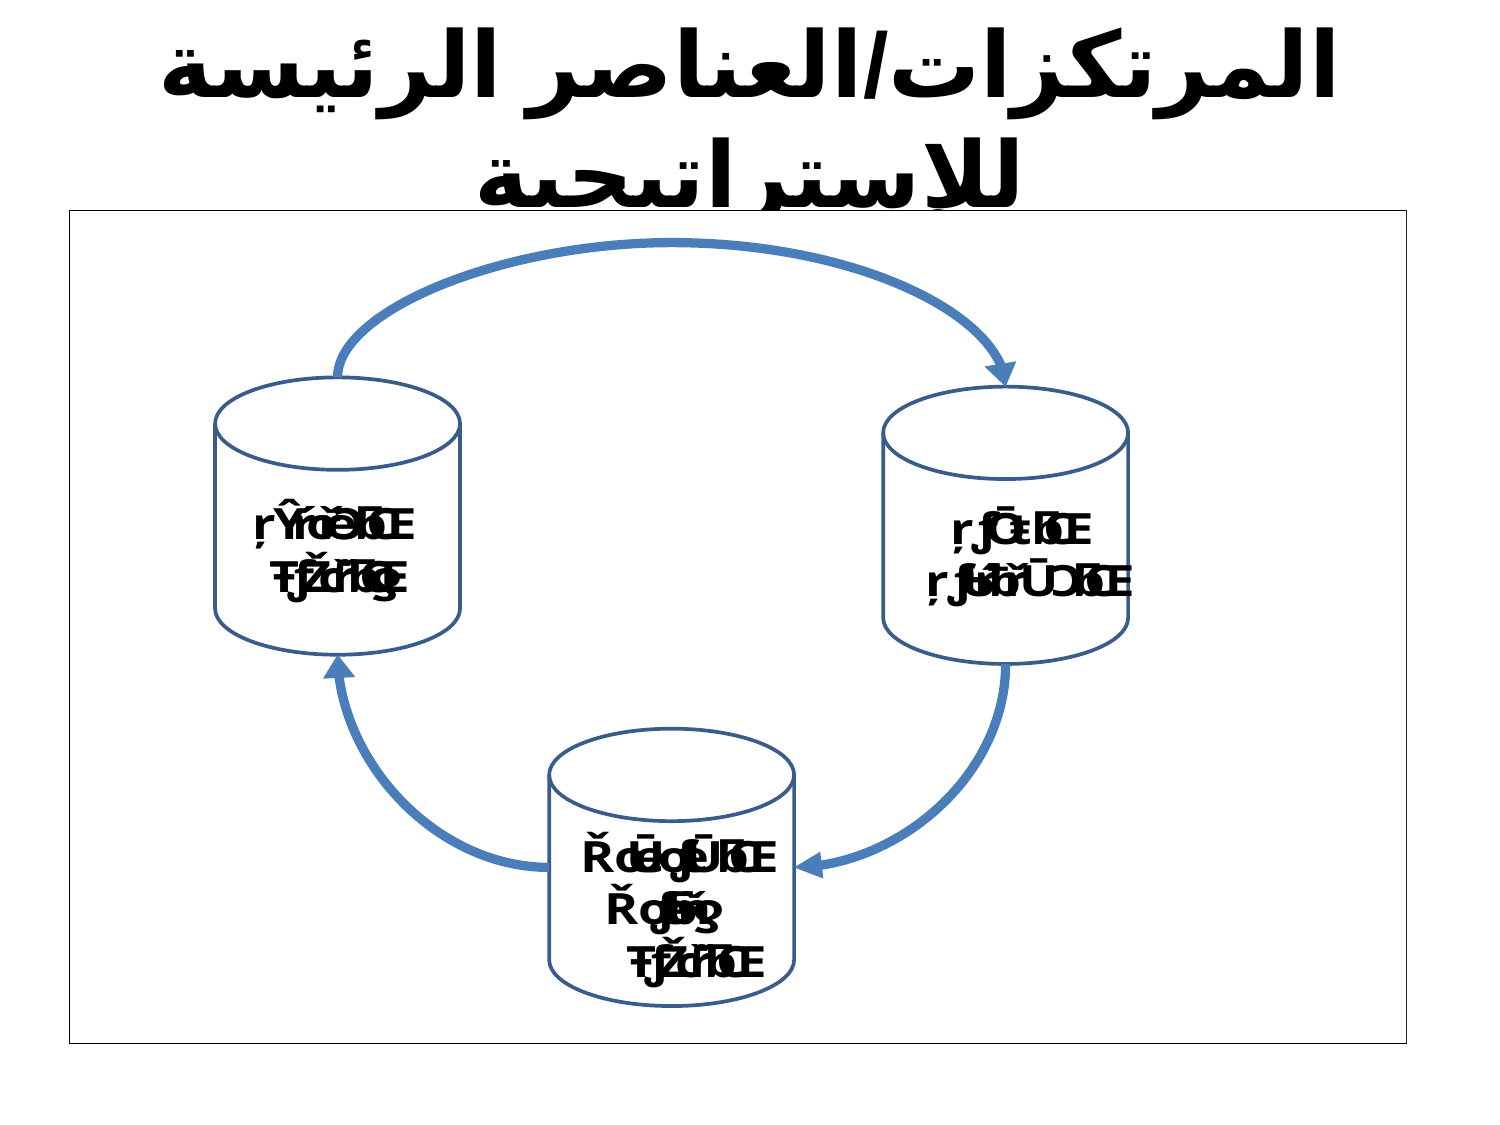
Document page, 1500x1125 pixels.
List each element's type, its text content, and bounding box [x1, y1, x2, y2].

title المرتكزات/العناصر الرئيسة للإستراتيجية [74, 44, 1426, 188]
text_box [70, 210, 1407, 1044]
